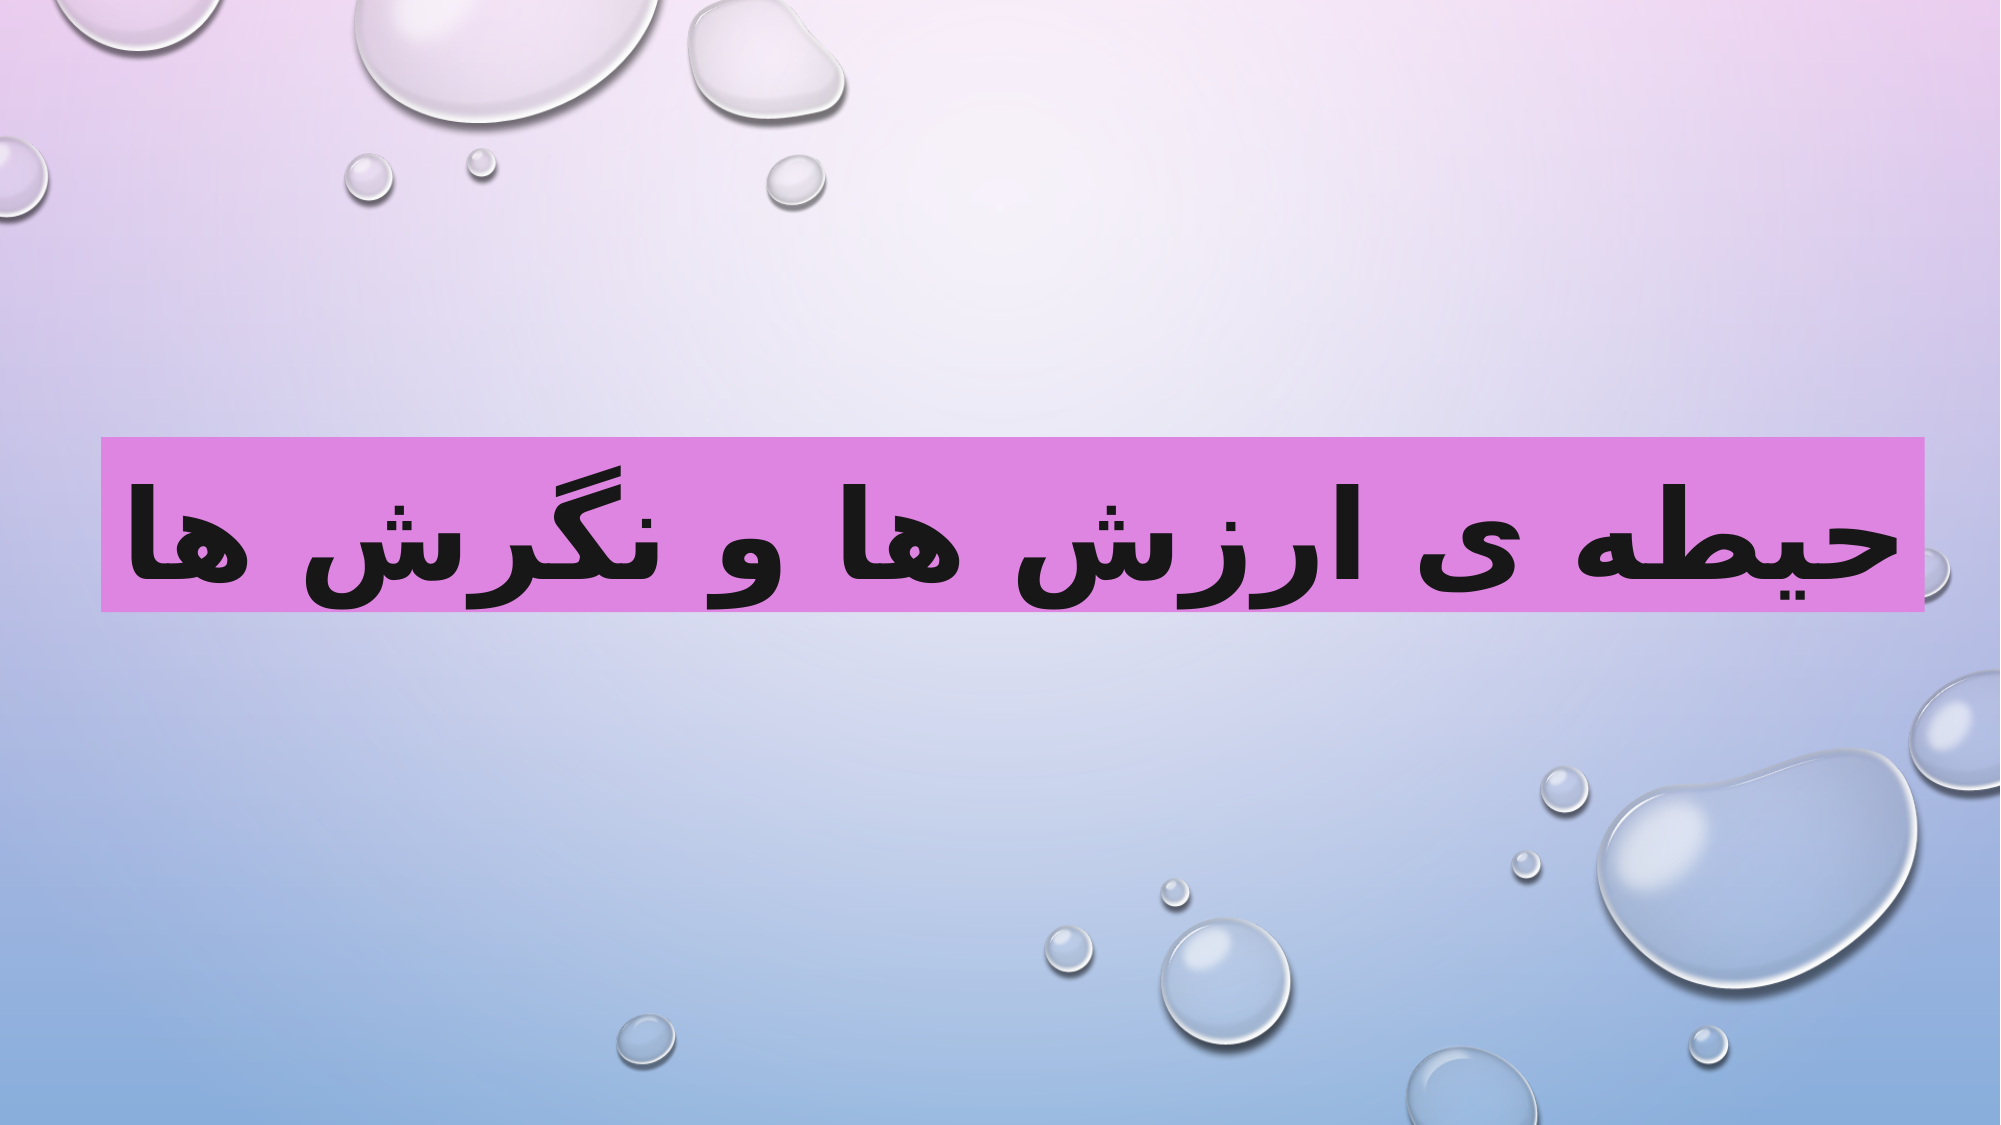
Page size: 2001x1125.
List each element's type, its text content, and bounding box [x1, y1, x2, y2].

picture [0, 0, 2000, 1125]
text_box حيطه ی ارزش ها و نگرش ها [101, 437, 1925, 613]
